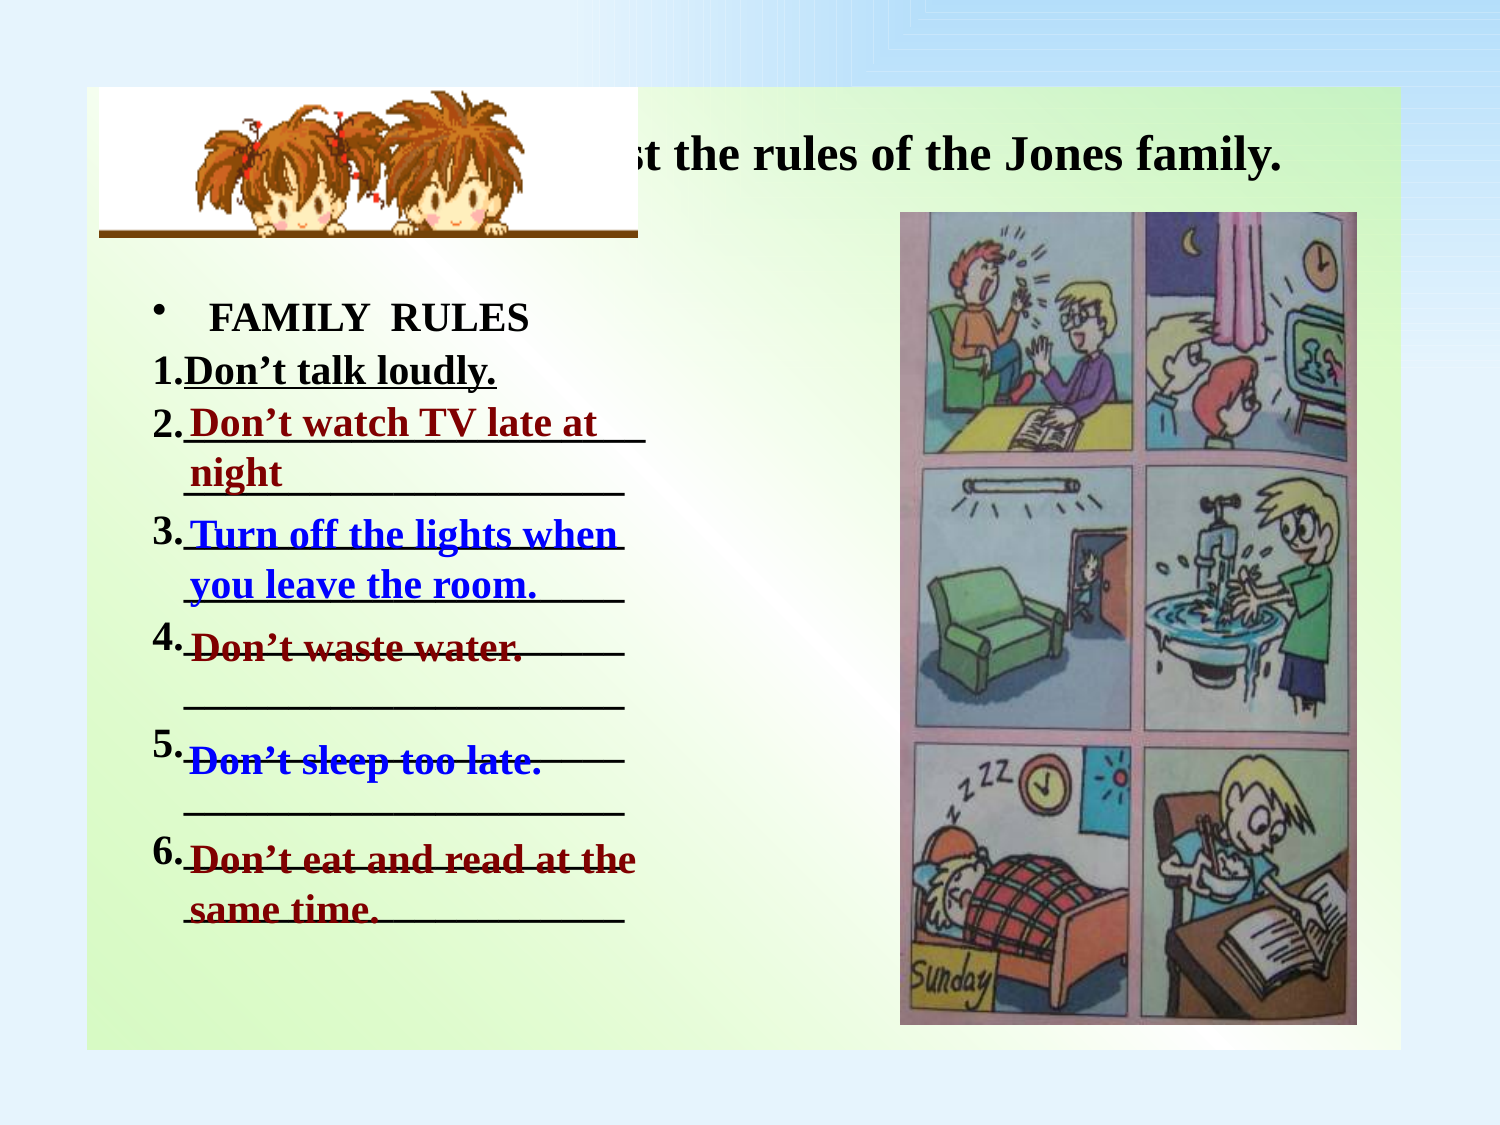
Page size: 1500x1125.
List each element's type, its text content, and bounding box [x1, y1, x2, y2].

text_box Don’t watch TV late at night [174, 387, 663, 499]
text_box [899, 212, 1357, 1026]
text_box Don’t sleep too late. [174, 725, 558, 790]
picture [99, 87, 638, 238]
title List the rules of the Jones family. [641, 112, 1400, 200]
text_box Don’t waste water. [176, 612, 539, 678]
text_box Don’t eat and read at the same time. [174, 824, 800, 940]
text_box Turn off the lights when you leave the room. [174, 499, 850, 615]
list FAMILY RULES 1.Don’t talk loudly. 2.______________________ _____________________ 3._____________________ _____________________ 4._____________________ _____________________ 5._____________________ _____________________ 6._____________________ _____________________ [137, 287, 800, 1013]
text_box [87, 87, 1400, 1050]
